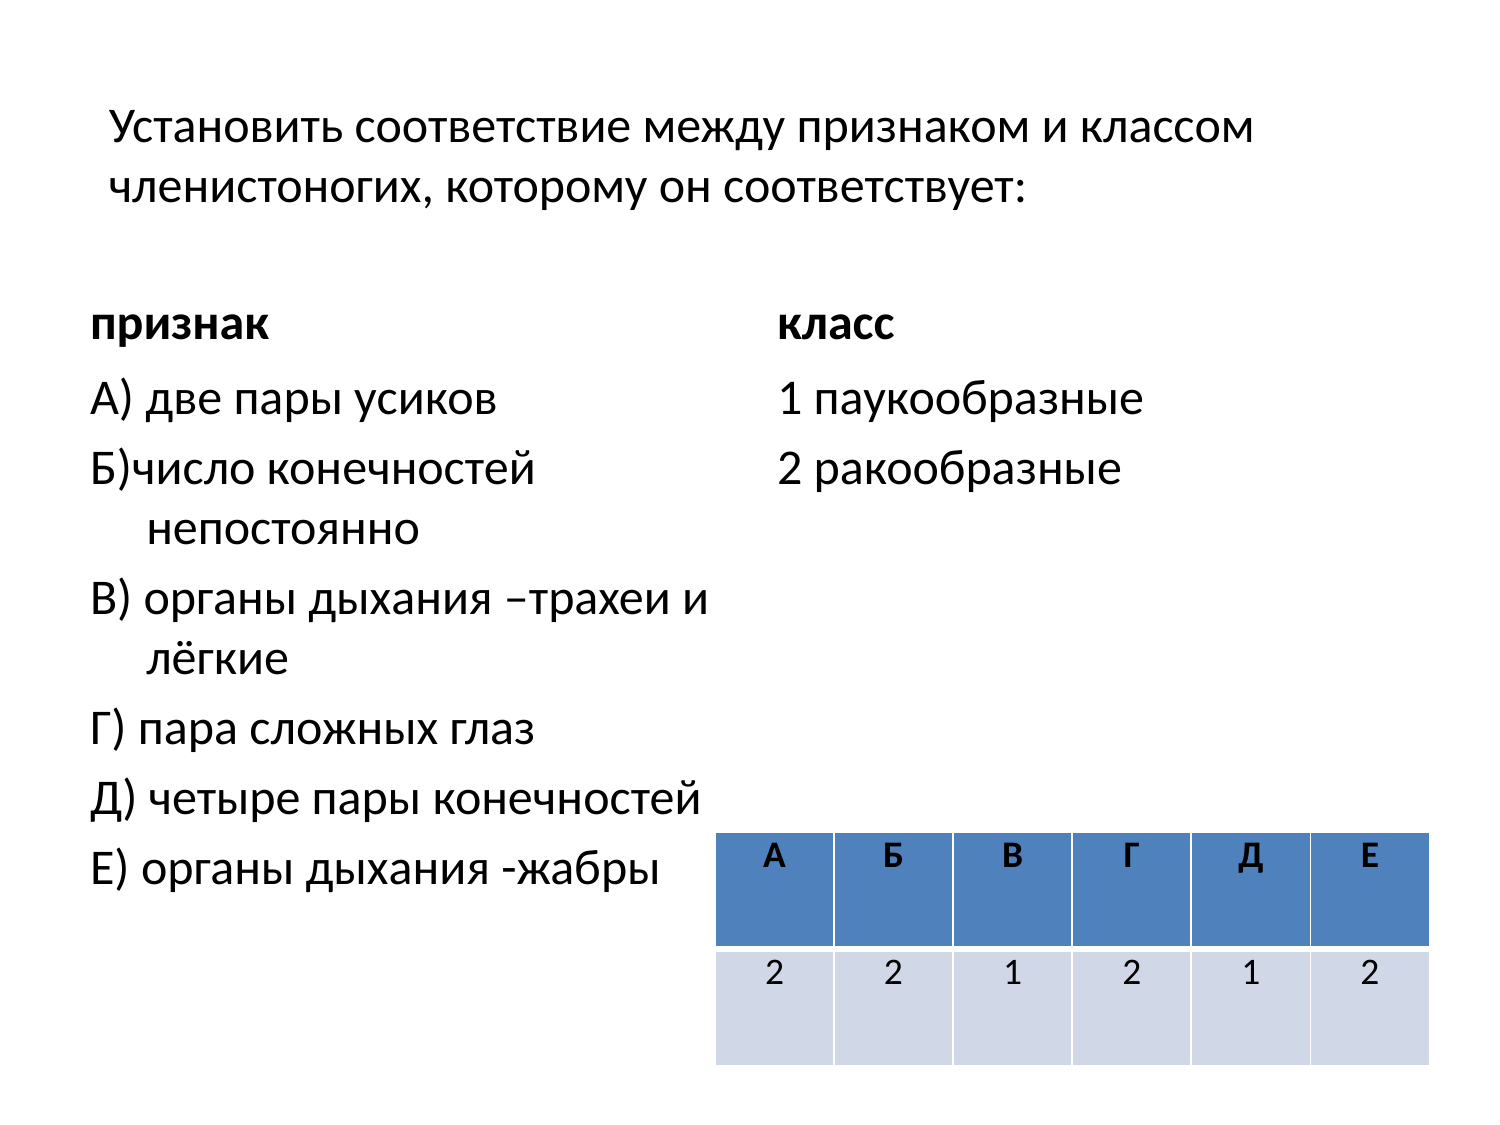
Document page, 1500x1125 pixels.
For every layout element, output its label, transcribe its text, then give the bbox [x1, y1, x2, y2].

table_header А [716, 833, 833, 946]
table_cell 2 [716, 952, 833, 1065]
table_header Б [835, 833, 952, 946]
table_header Г [1073, 833, 1190, 946]
table_cell 2 [1073, 952, 1190, 1065]
table_header Д [1192, 833, 1310, 946]
title Установить соответствие между признаком и классом членистоногих, которому он соответствует: [93, 58, 1444, 247]
table_cell 1 [954, 952, 1071, 1065]
table_cell 2 [1311, 952, 1429, 1065]
list А) две пары усиков Б)число конечностей непостоянно В) органы дыхания –трахеи и лёгкие Г) пара сложных глаз Д) четыре пары конечностей Е) органы дыхания -жабры [75, 356, 738, 1005]
list признак [75, 251, 738, 356]
table_cell 1 [1192, 952, 1310, 1065]
list класс [761, 251, 1425, 356]
table_header Е [1311, 833, 1429, 946]
table_cell 2 [835, 952, 952, 1065]
table_header В [954, 833, 1071, 946]
list 1 паукообразные 2 ракообразные [761, 356, 1425, 831]
